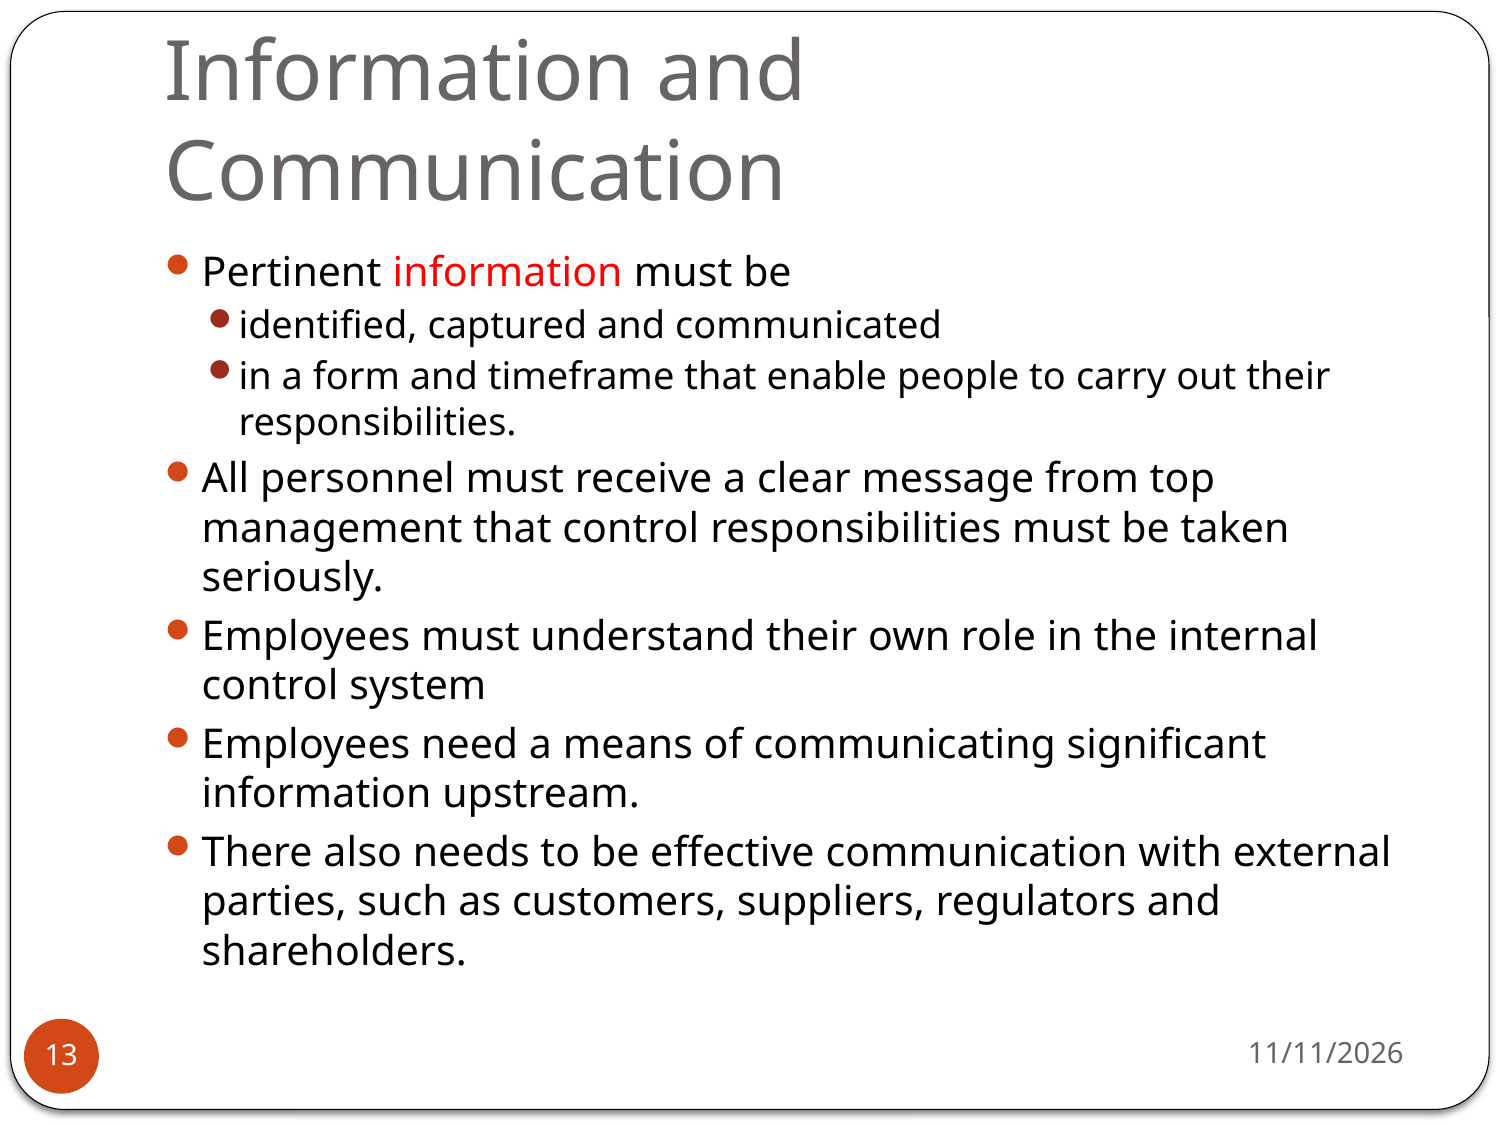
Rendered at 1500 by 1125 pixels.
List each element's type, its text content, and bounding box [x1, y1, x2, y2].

slide_number 13 [23, 1018, 99, 1094]
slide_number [1012, 1015, 1419, 1094]
title Information and Communication [150, 45, 1425, 233]
list Pertinent information must be identified, captured and communicated in a form and timeframe that enable people to carry out their responsibilities. All personnel must receive a clear message from top management that control responsibilities must be taken seriously. Employees must understand their own role in the internal control system Employees need a means of communicating significant information upstream. There also needs to be effective communication with external parties, such as customers, suppliers, regulators and shareholders. [150, 237, 1425, 988]
